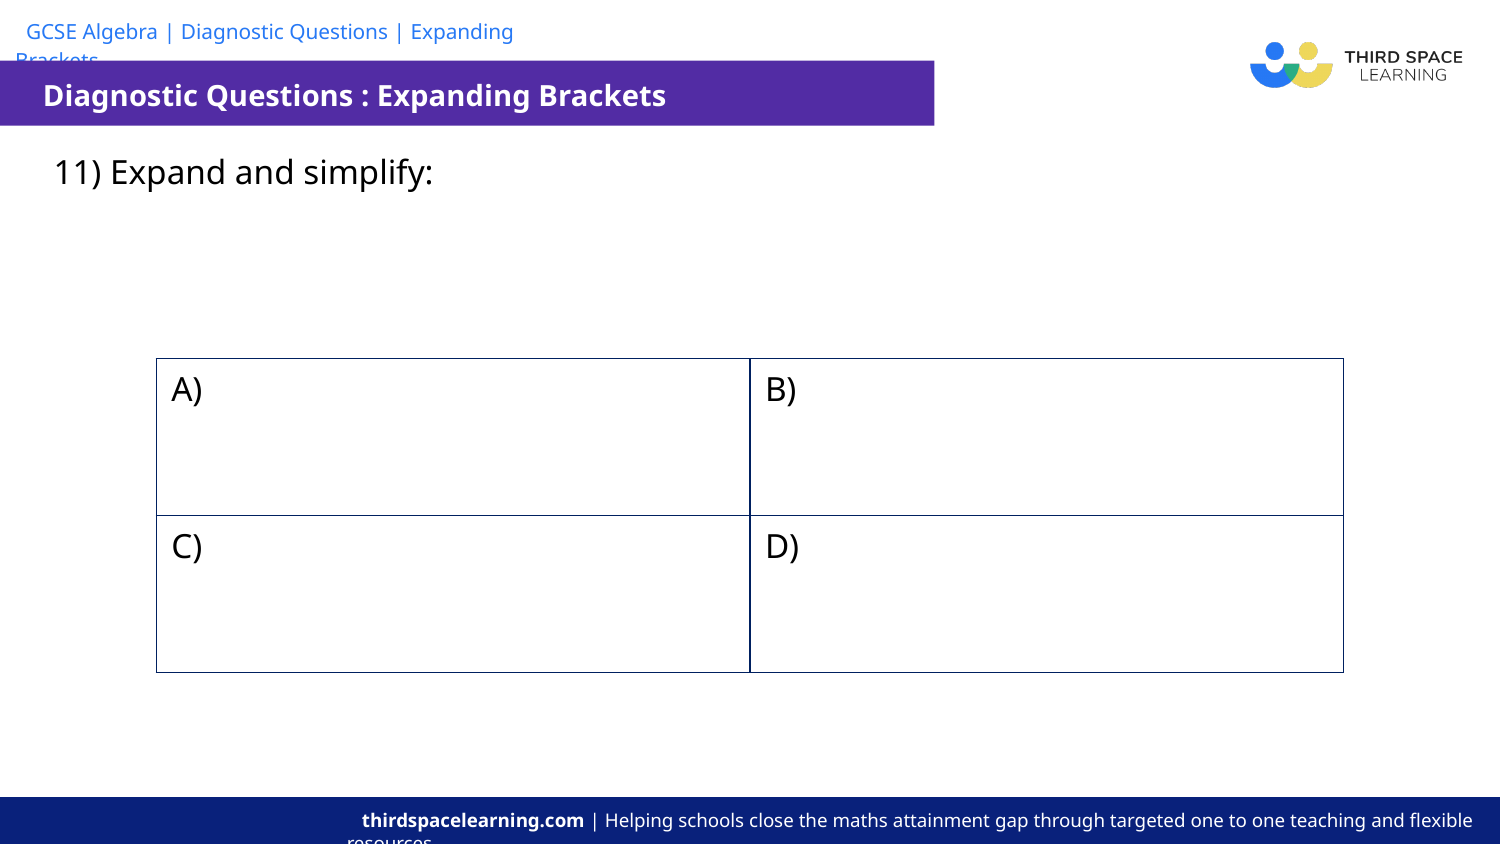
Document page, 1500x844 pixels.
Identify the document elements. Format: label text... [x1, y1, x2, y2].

picture [1250, 33, 1465, 99]
text_box Diagnostic Questions : Expanding Brackets [27, 61, 778, 127]
